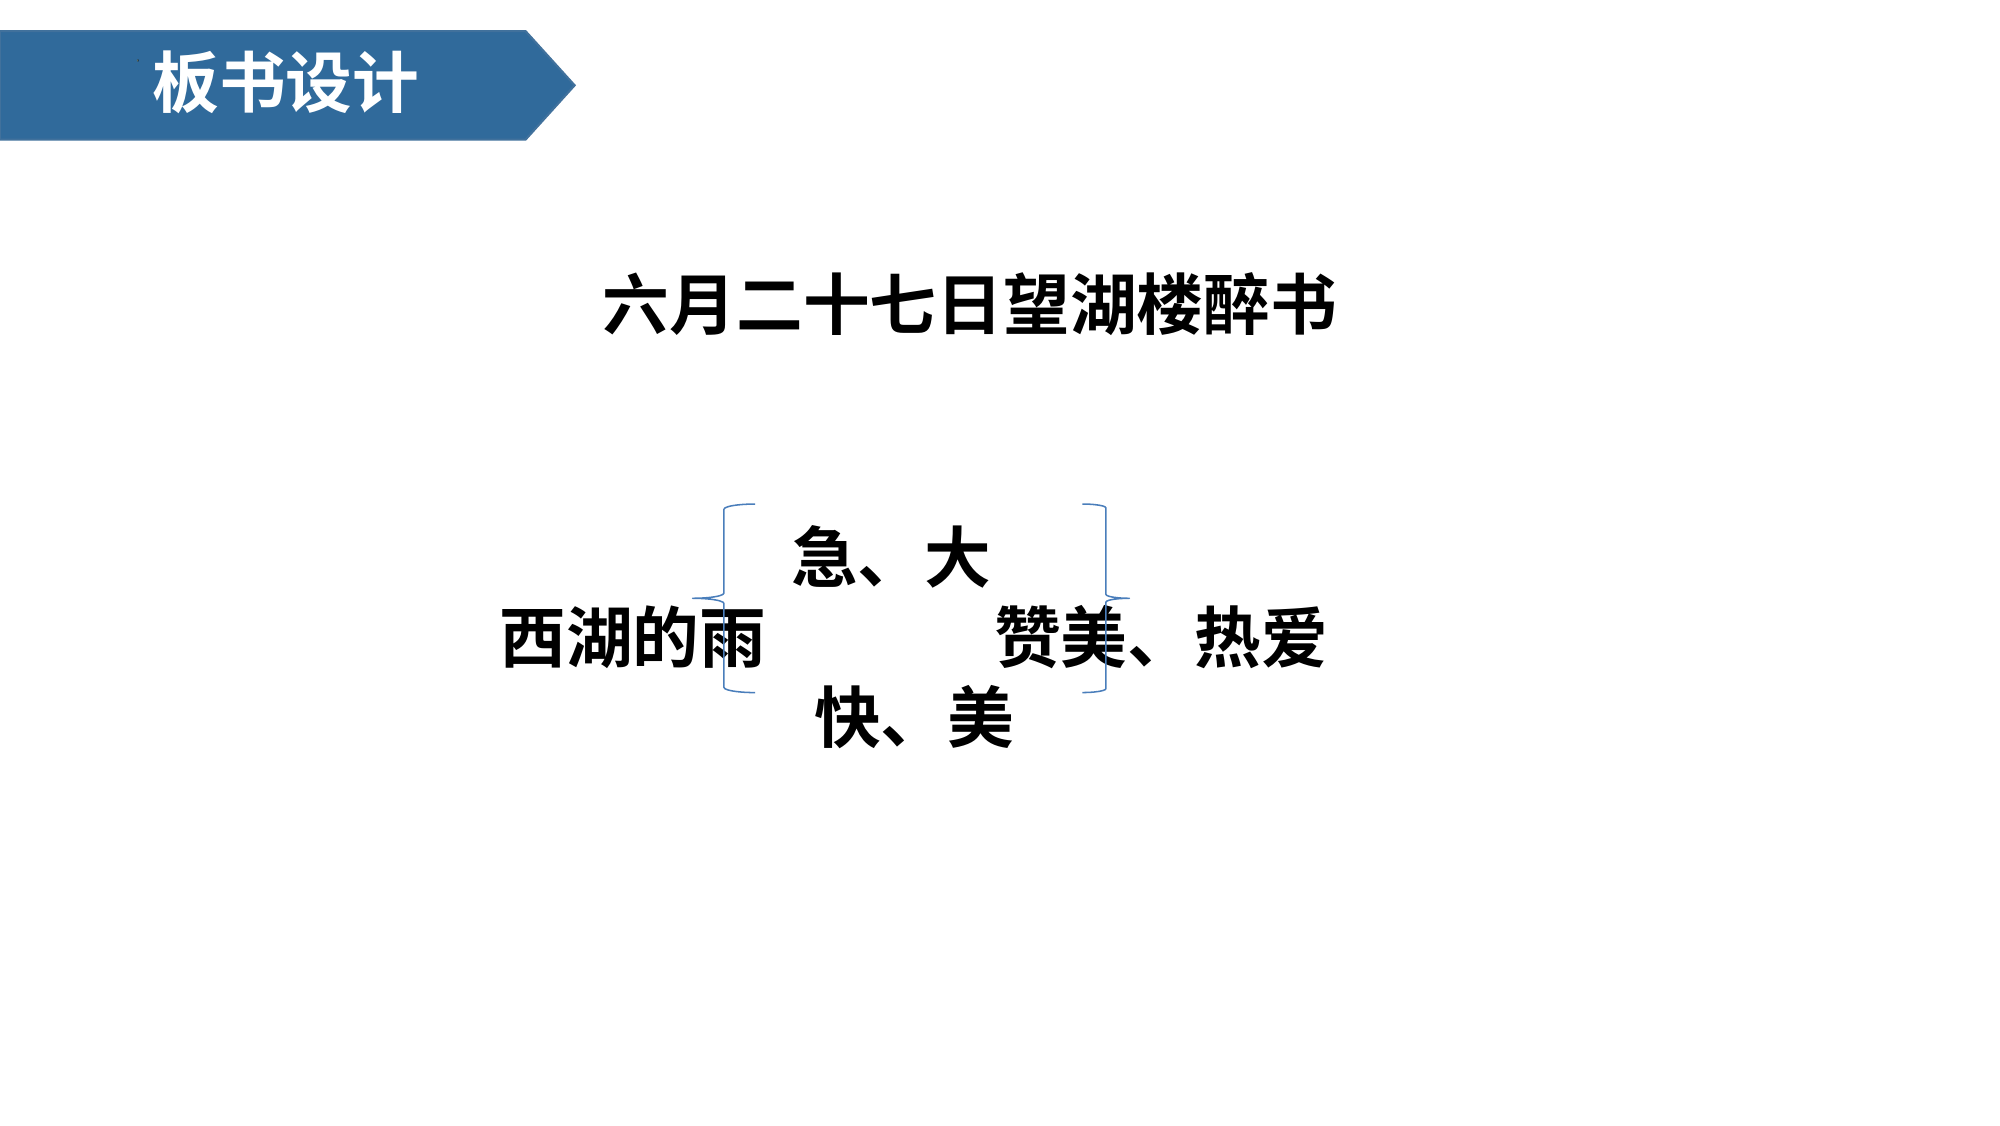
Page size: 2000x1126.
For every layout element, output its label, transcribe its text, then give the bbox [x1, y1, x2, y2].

text_box [691, 503, 756, 694]
text_box [1082, 503, 1131, 694]
text_box 急、大 西湖的雨 赞美、热爱 快、美 [249, 387, 1579, 765]
text_box 六月二十七日望湖楼醉书 [587, 255, 1353, 350]
text_box 板书设计 [137, 42, 471, 125]
